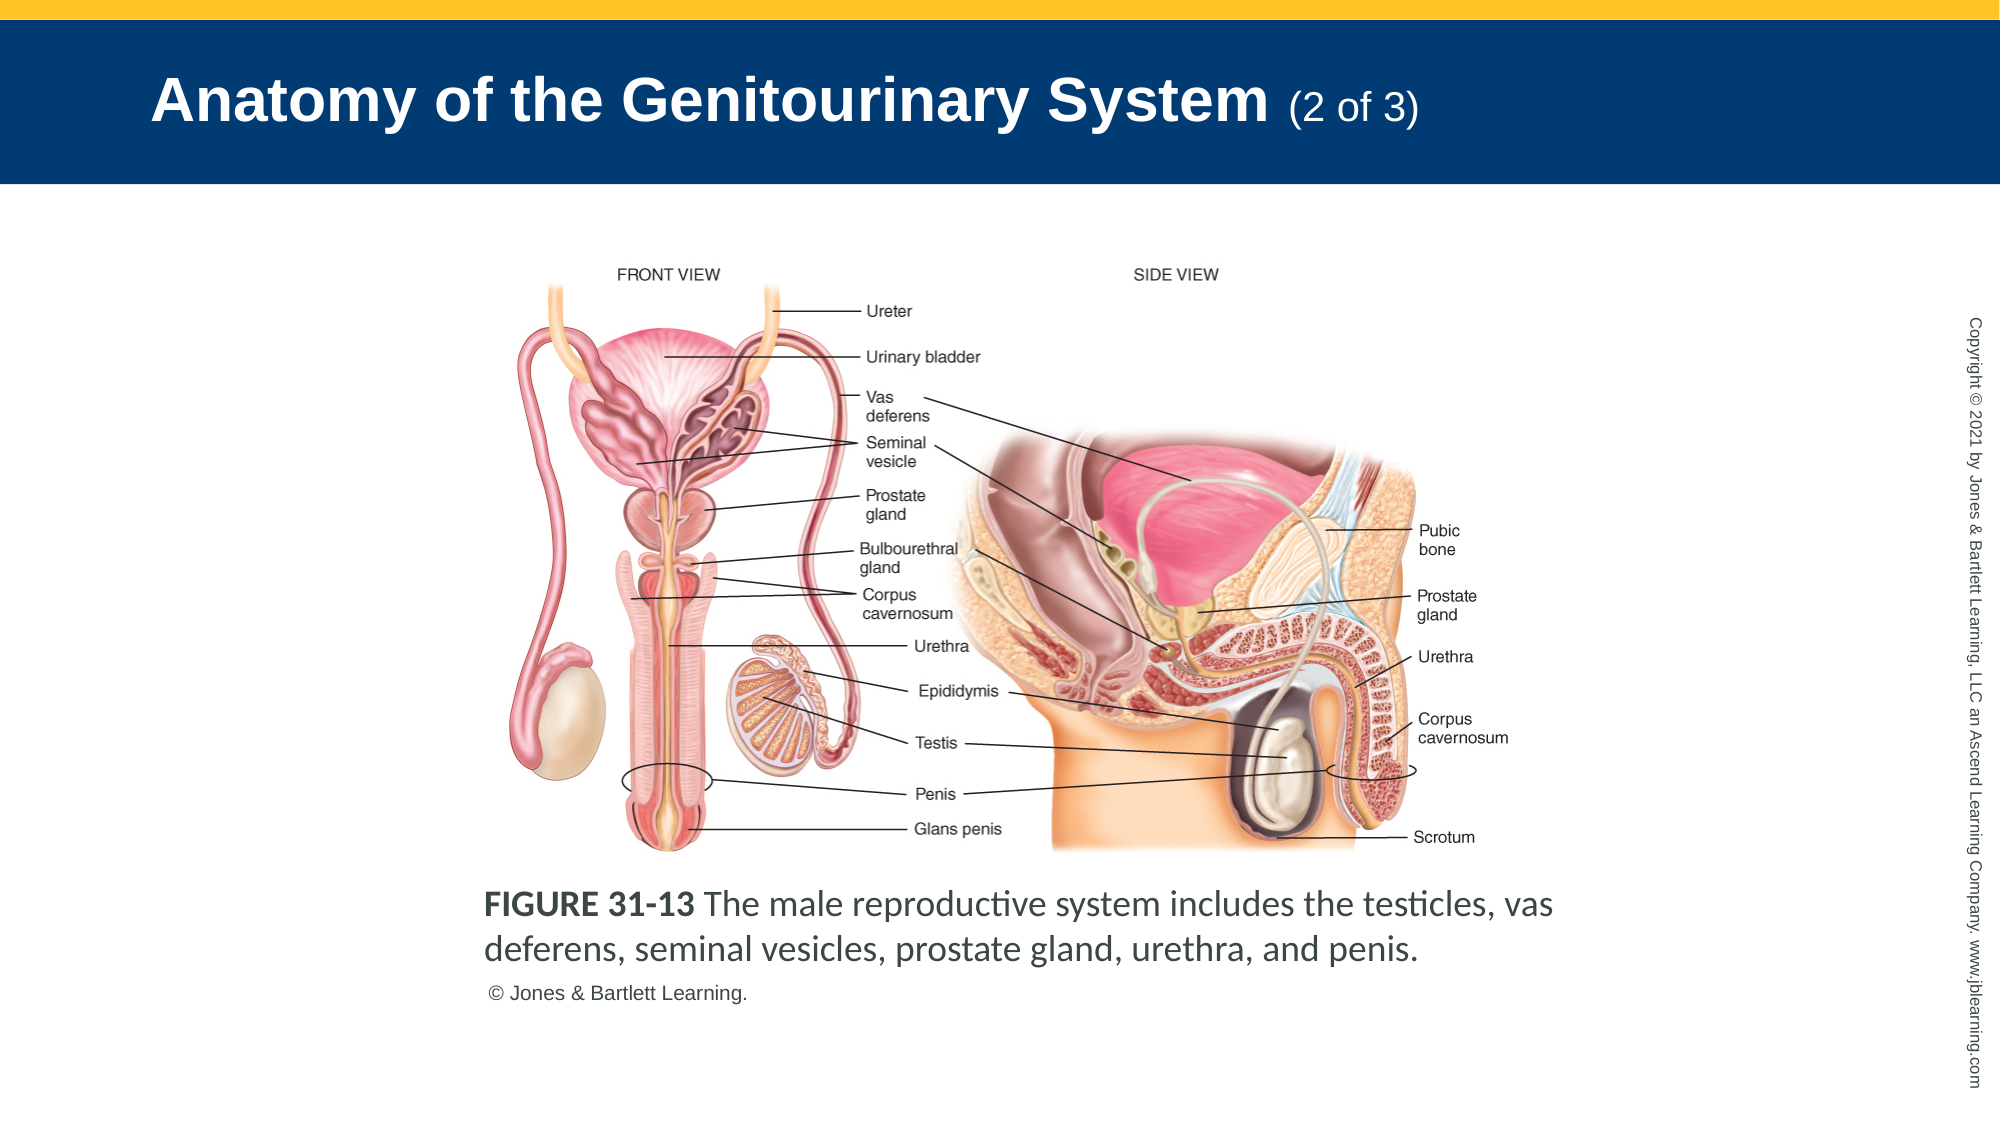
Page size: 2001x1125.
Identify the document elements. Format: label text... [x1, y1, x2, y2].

title Anatomy of the Genitourinary System (2 of 3) [0, 19, 2000, 185]
text_box FIGURE 31-13 The male reproductive system includes the testicles, vas deferens, seminal vesicles, prostate gland, urethra, and penis. [469, 871, 1577, 976]
picture [489, 245, 1518, 863]
text_box © Jones & Bartlett Learning. [474, 972, 763, 1012]
